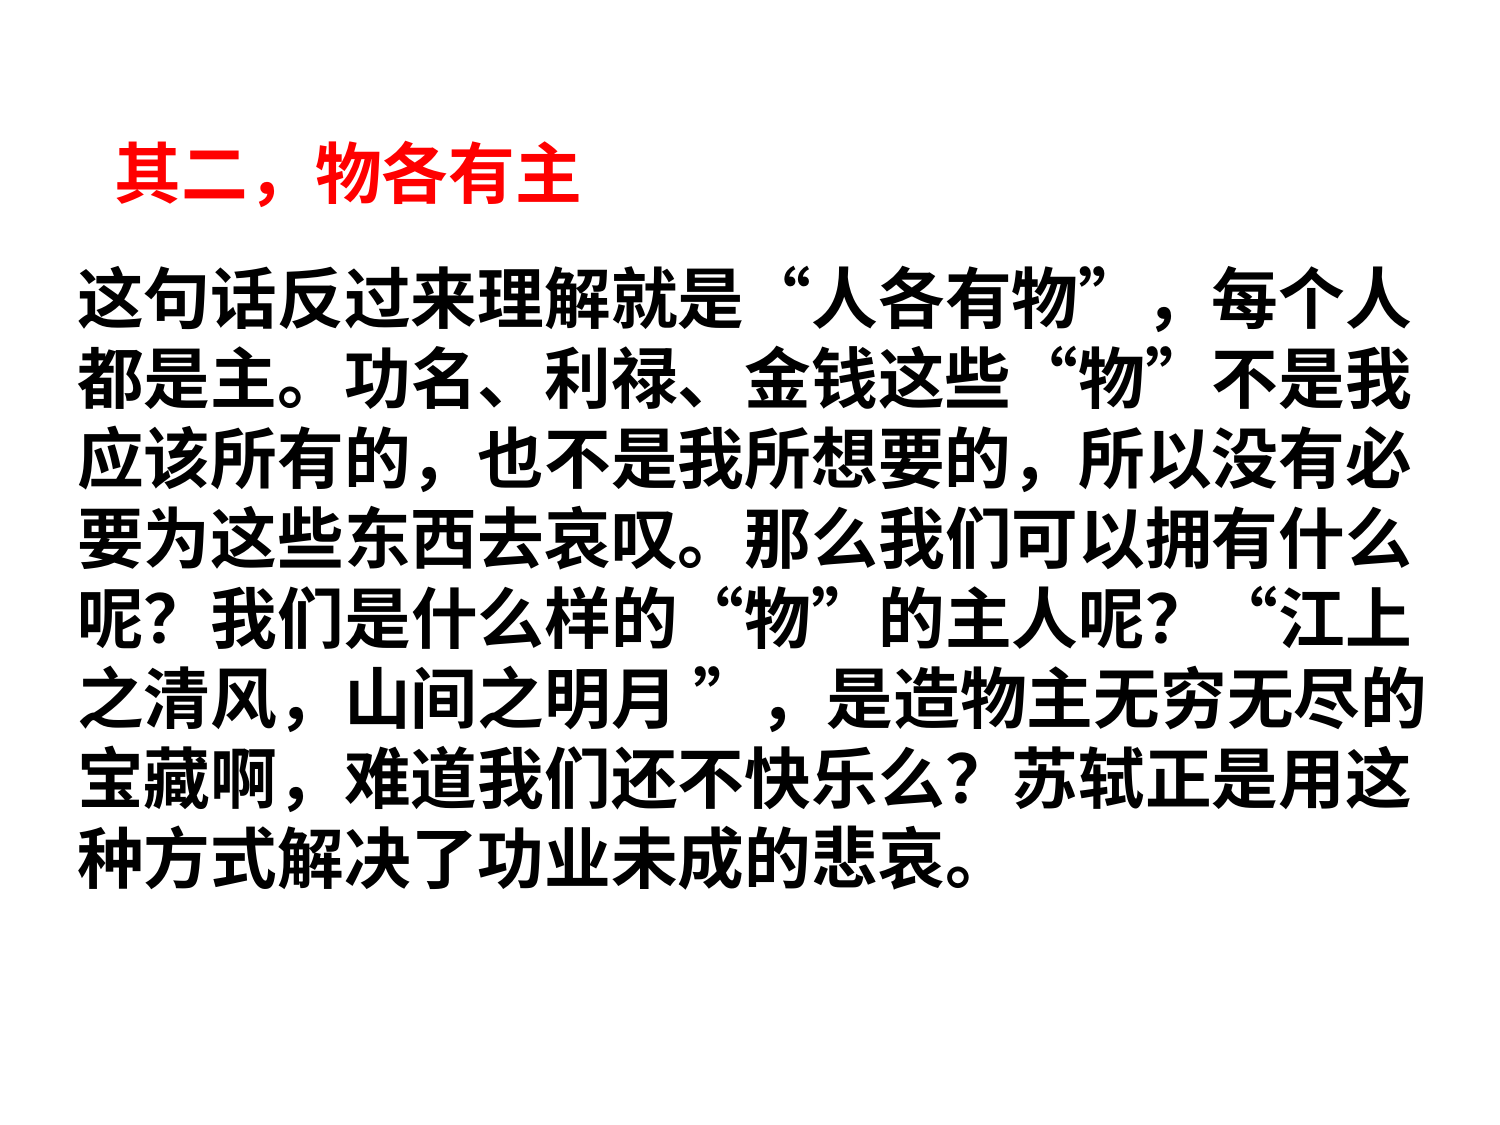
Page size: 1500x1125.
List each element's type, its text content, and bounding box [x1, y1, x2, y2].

text_box 其二，物各有主 [99, 124, 1263, 220]
text_box 这句话反过来理解就是“人各有物”，每个人都是主。功名、利禄、金钱这些“物”不是我应该所有的，也不是我所想要的，所以没有必要为这些东西去哀叹。那么我们可以拥有什么呢？我们是什么样的“物”的主人呢？“江上之清风，山间之明月 ”，是造物主无穷无尽的宝藏啊，难道我们还不快乐么？苏轼正是用这种方式解决了功业未成的悲哀。 [62, 249, 1463, 905]
